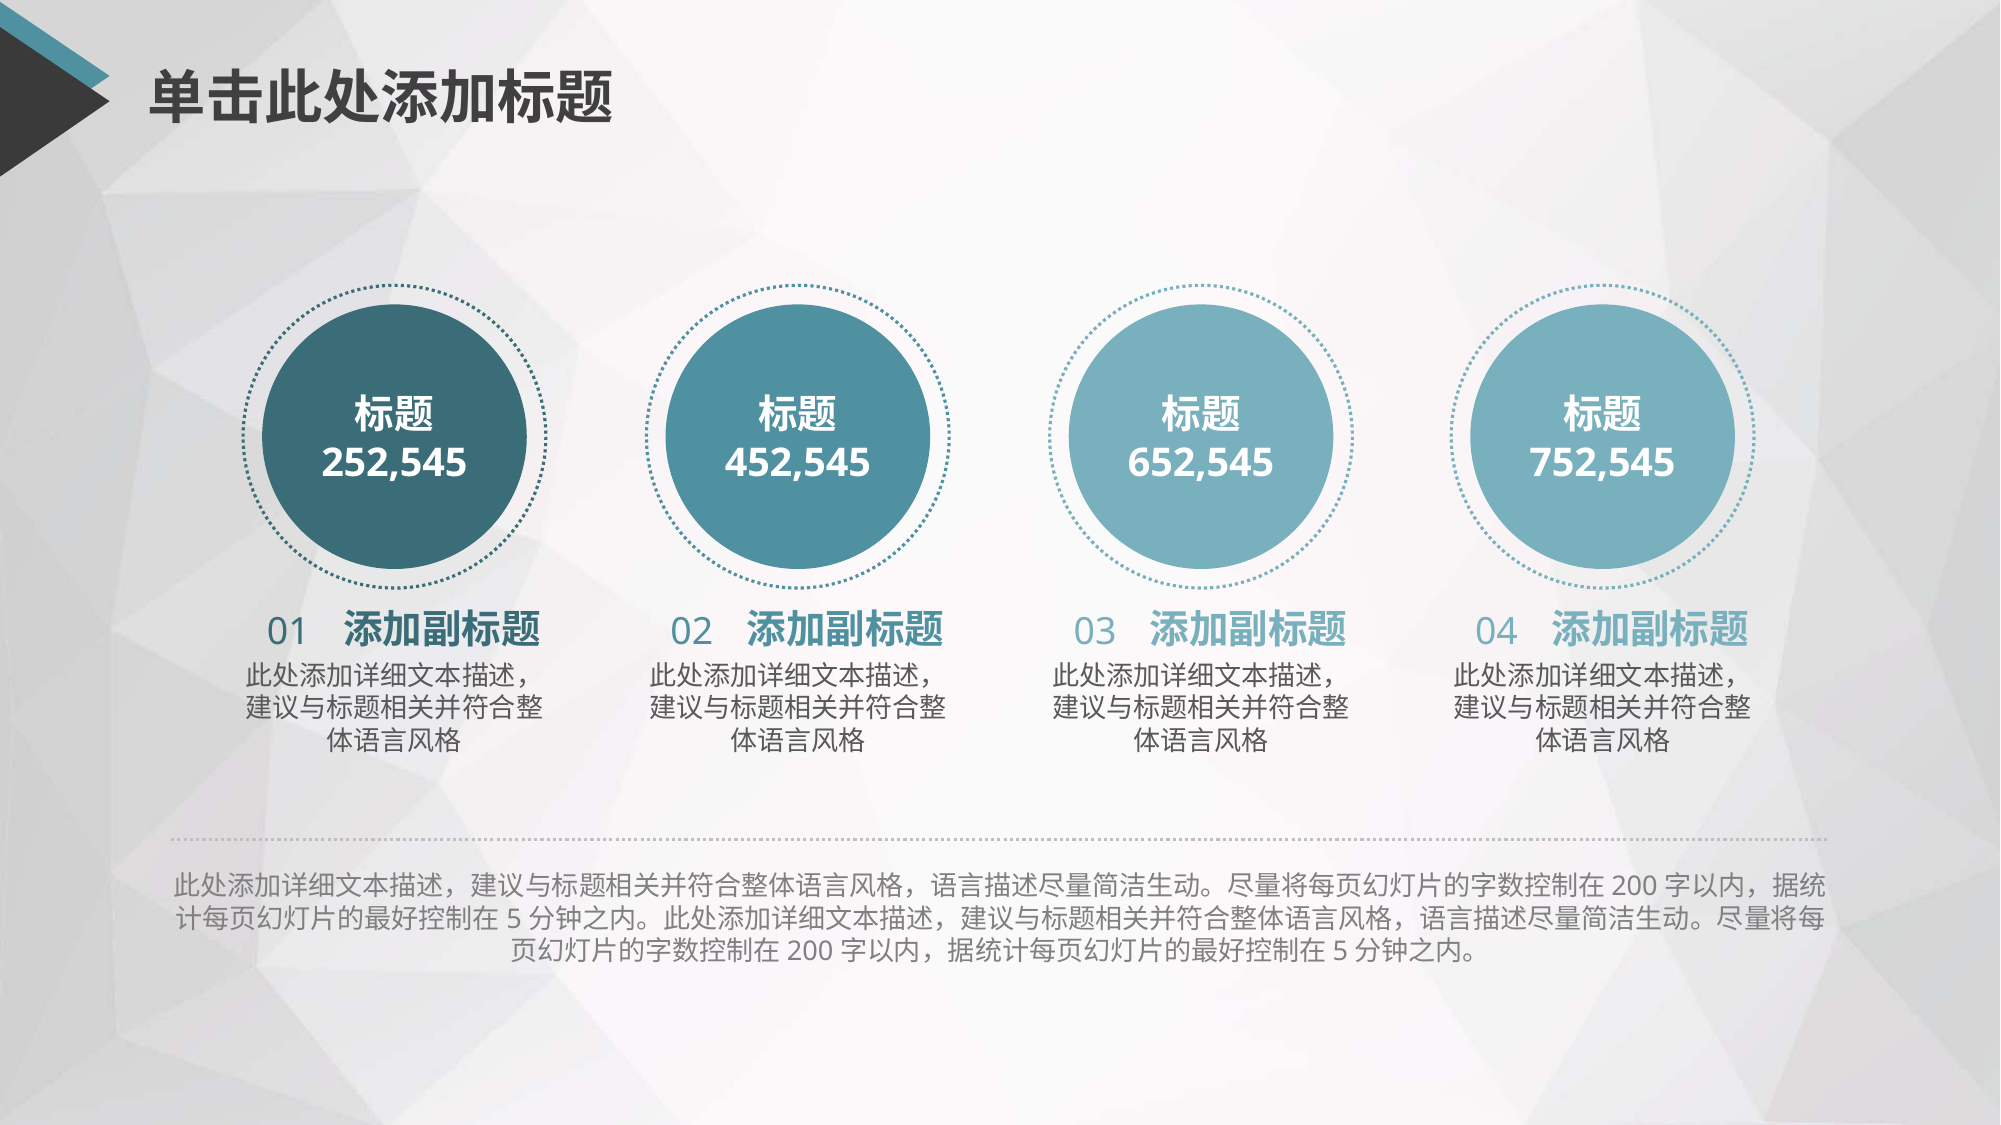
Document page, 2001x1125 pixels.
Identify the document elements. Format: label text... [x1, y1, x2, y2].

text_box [646, 285, 950, 589]
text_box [1049, 285, 1353, 589]
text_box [217, 596, 571, 765]
title 单击此处添加标题 [132, 50, 925, 149]
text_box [621, 596, 975, 765]
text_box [1024, 596, 1378, 765]
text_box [243, 285, 546, 589]
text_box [1451, 285, 1754, 589]
picture [0, 0, 2001, 1125]
text_box 此处添加详细文本描述，建议与标题相关并符合整体语言风格，语言描述尽量简洁生动。尽量将每页幻灯片的字数控制在200字以内，据统计每页幻灯片的最好控制在5分钟之内。此处添加详细文本描述，建议与标题相关并符合整体语言风格，语言描述尽量简洁生动。尽量将每页幻灯片的字数控制在200字以内，据统计每页幻灯片的最好控制在5分钟之内。 [169, 868, 1831, 967]
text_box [1426, 596, 1779, 765]
